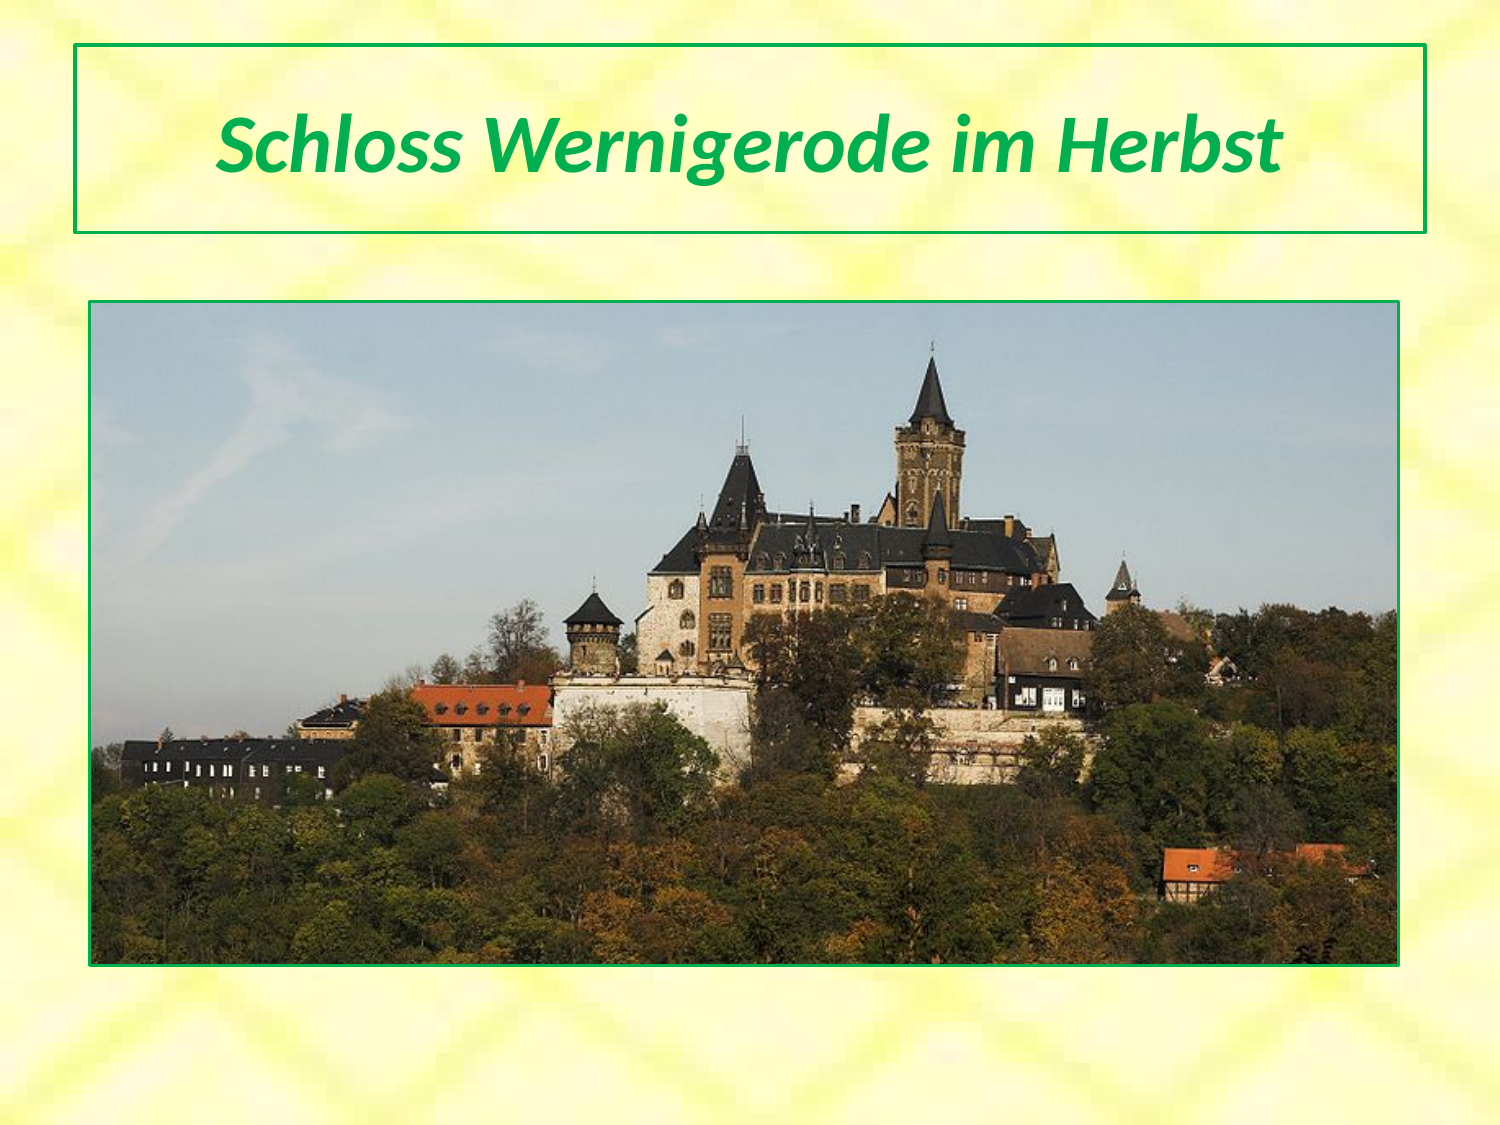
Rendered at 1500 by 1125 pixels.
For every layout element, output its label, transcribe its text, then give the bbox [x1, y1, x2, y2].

title Schloss Wernigerode im Herbst [75, 45, 1425, 233]
picture [0, 0, 1500, 1125]
